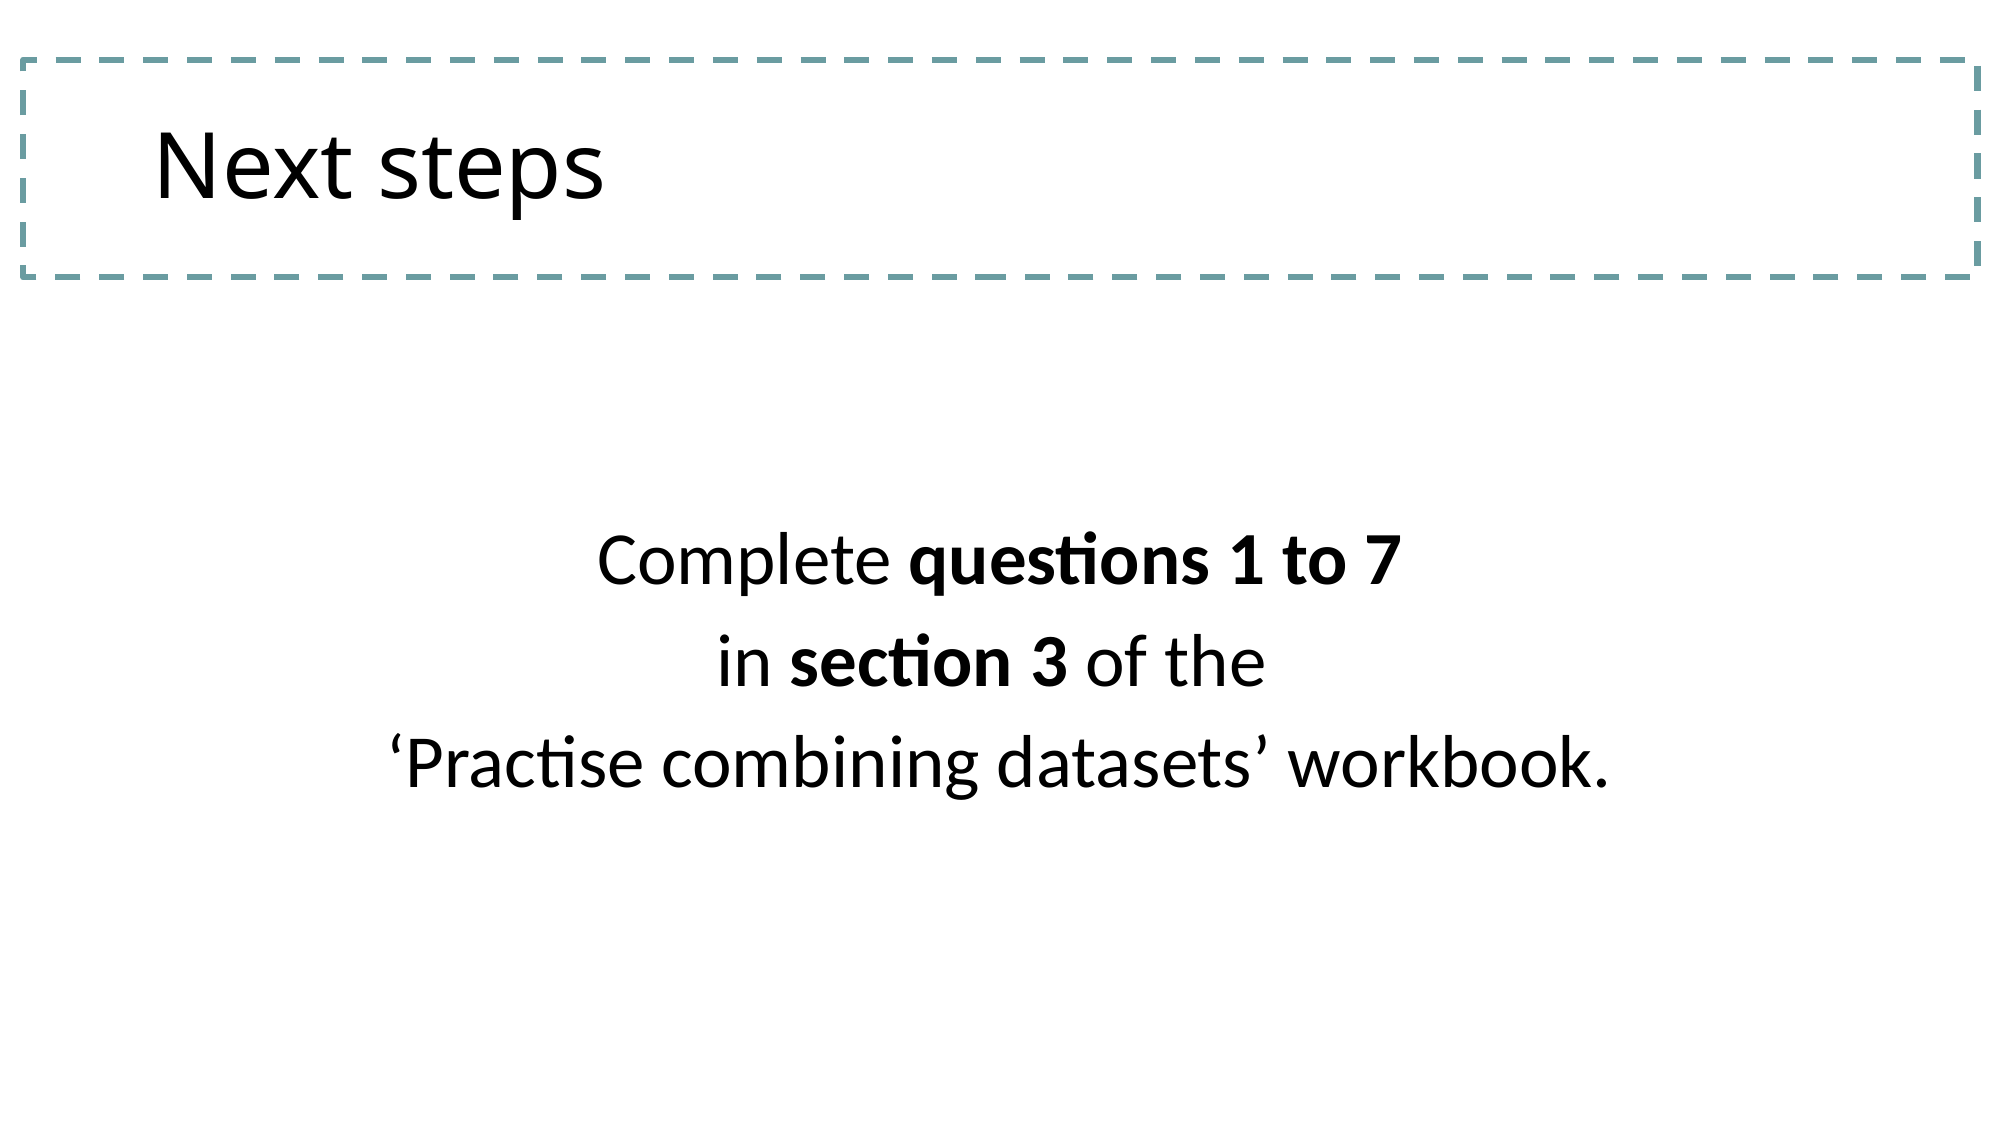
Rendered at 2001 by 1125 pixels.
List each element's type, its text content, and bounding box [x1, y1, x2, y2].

title Next steps [137, 59, 1863, 278]
list Complete questions 1 to 7 in section 3 of the ‘Practise combining datasets’ workbook. [137, 299, 1863, 1014]
